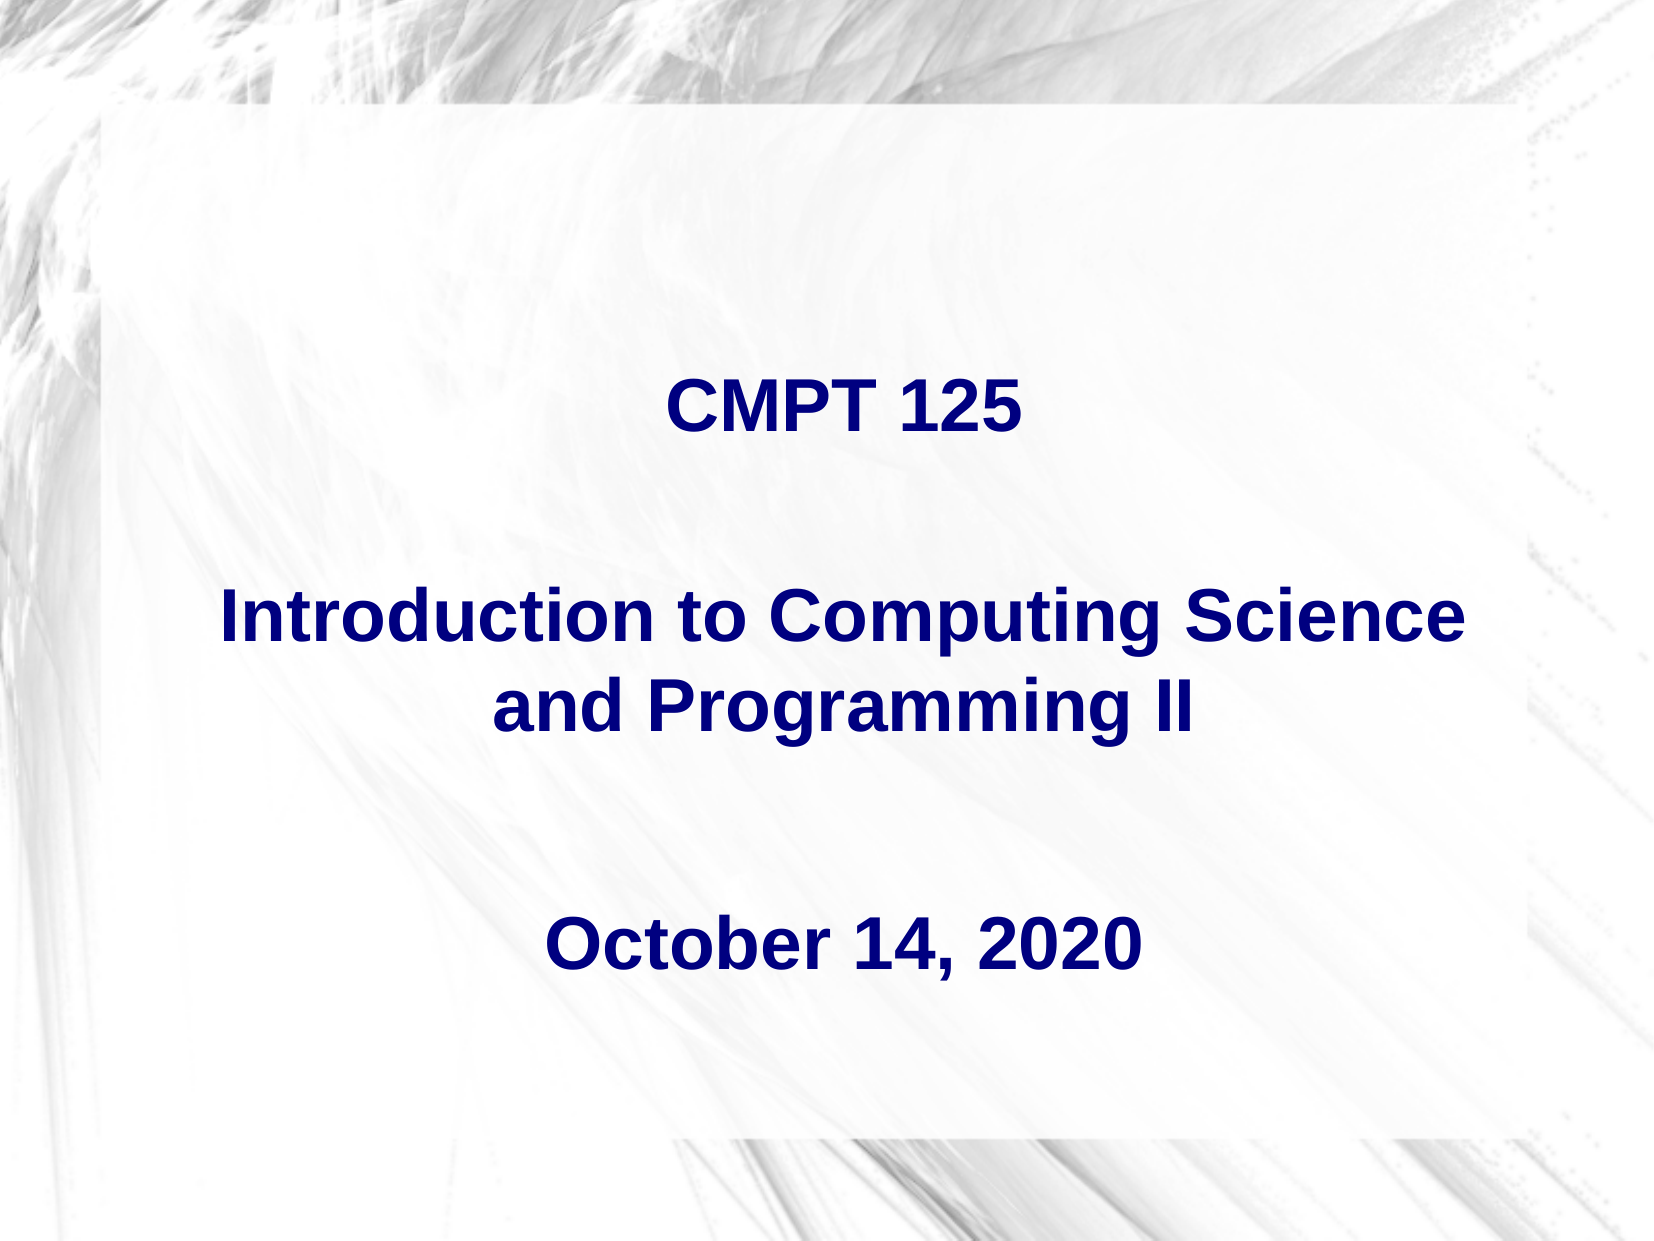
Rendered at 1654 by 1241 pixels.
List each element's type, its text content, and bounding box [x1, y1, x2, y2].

picture [0, 0, 1654, 1241]
list CMPT 125 Introduction to Computing Science and Programming II October 14, 2020 [118, 237, 1571, 1224]
